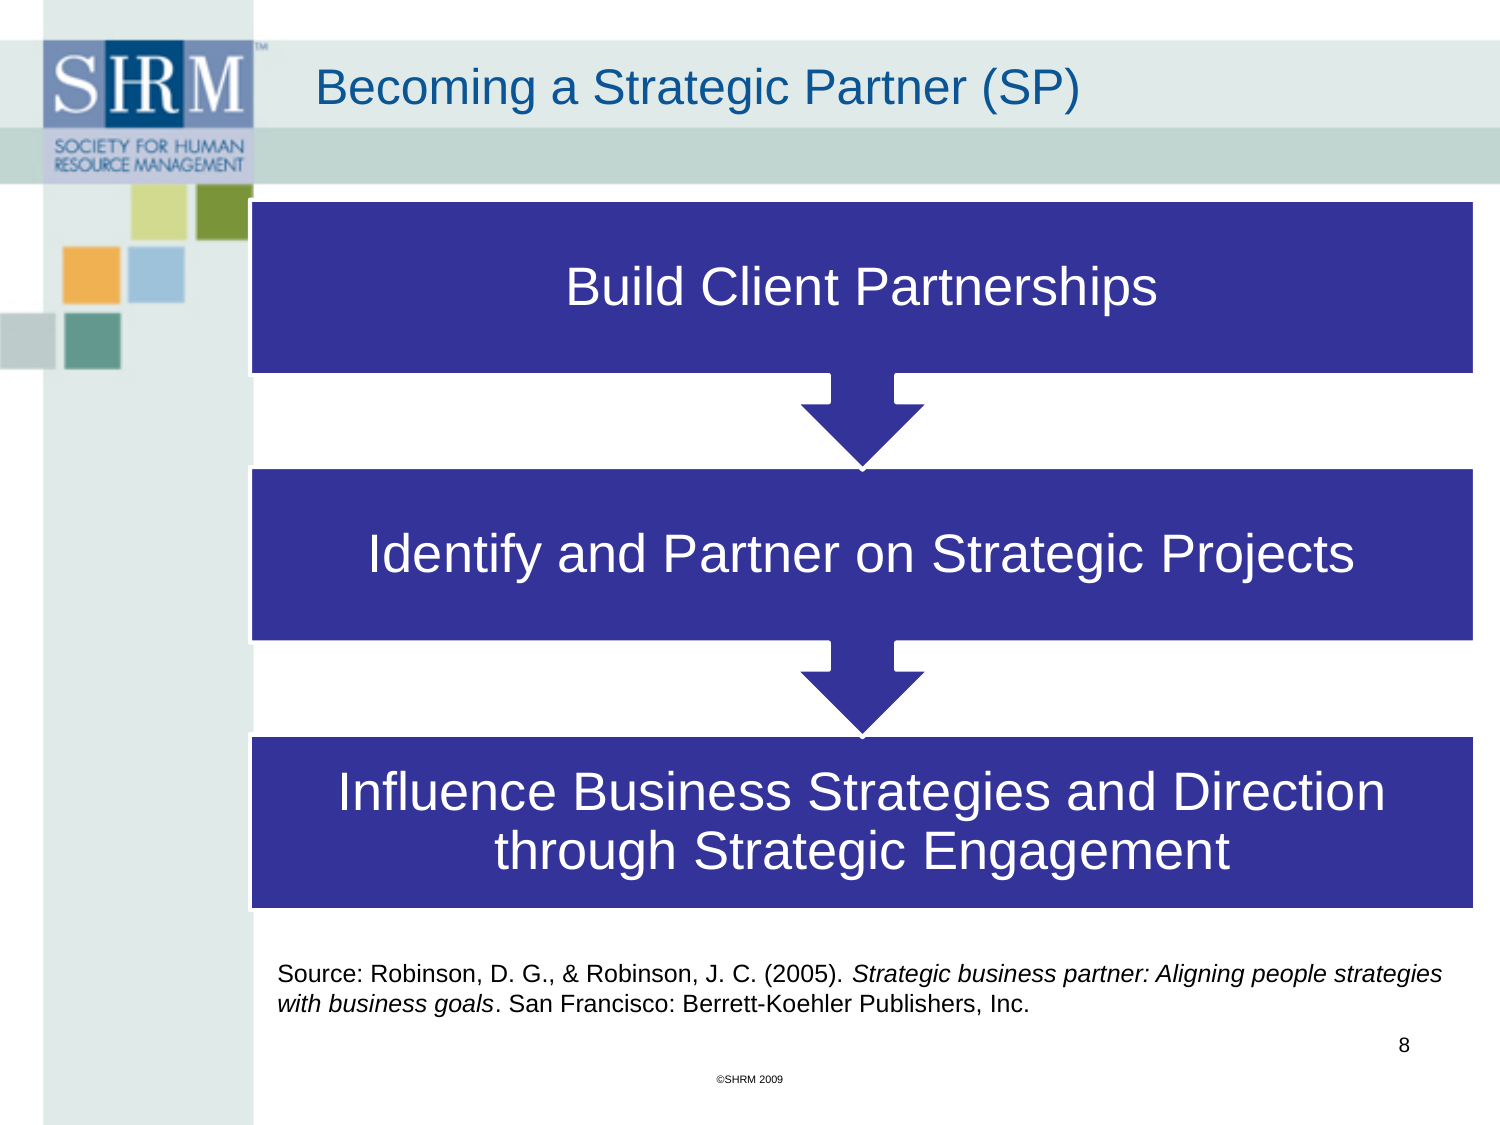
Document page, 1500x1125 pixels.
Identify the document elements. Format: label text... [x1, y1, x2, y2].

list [249, 199, 1476, 911]
title Becoming a Strategic Partner (SP) [299, 44, 1426, 126]
footer ©SHRM 2009 [512, 1062, 988, 1103]
slide_number 8 [1074, 1024, 1426, 1103]
picture [0, 0, 1500, 1125]
text_box Source: Robinson, D. G., & Robinson, J. C. (2005). Strategic business partner: Aligning people strategies with business goals. San Francisco: Berrett-Koehler Publishers, Inc. [262, 949, 1500, 1025]
